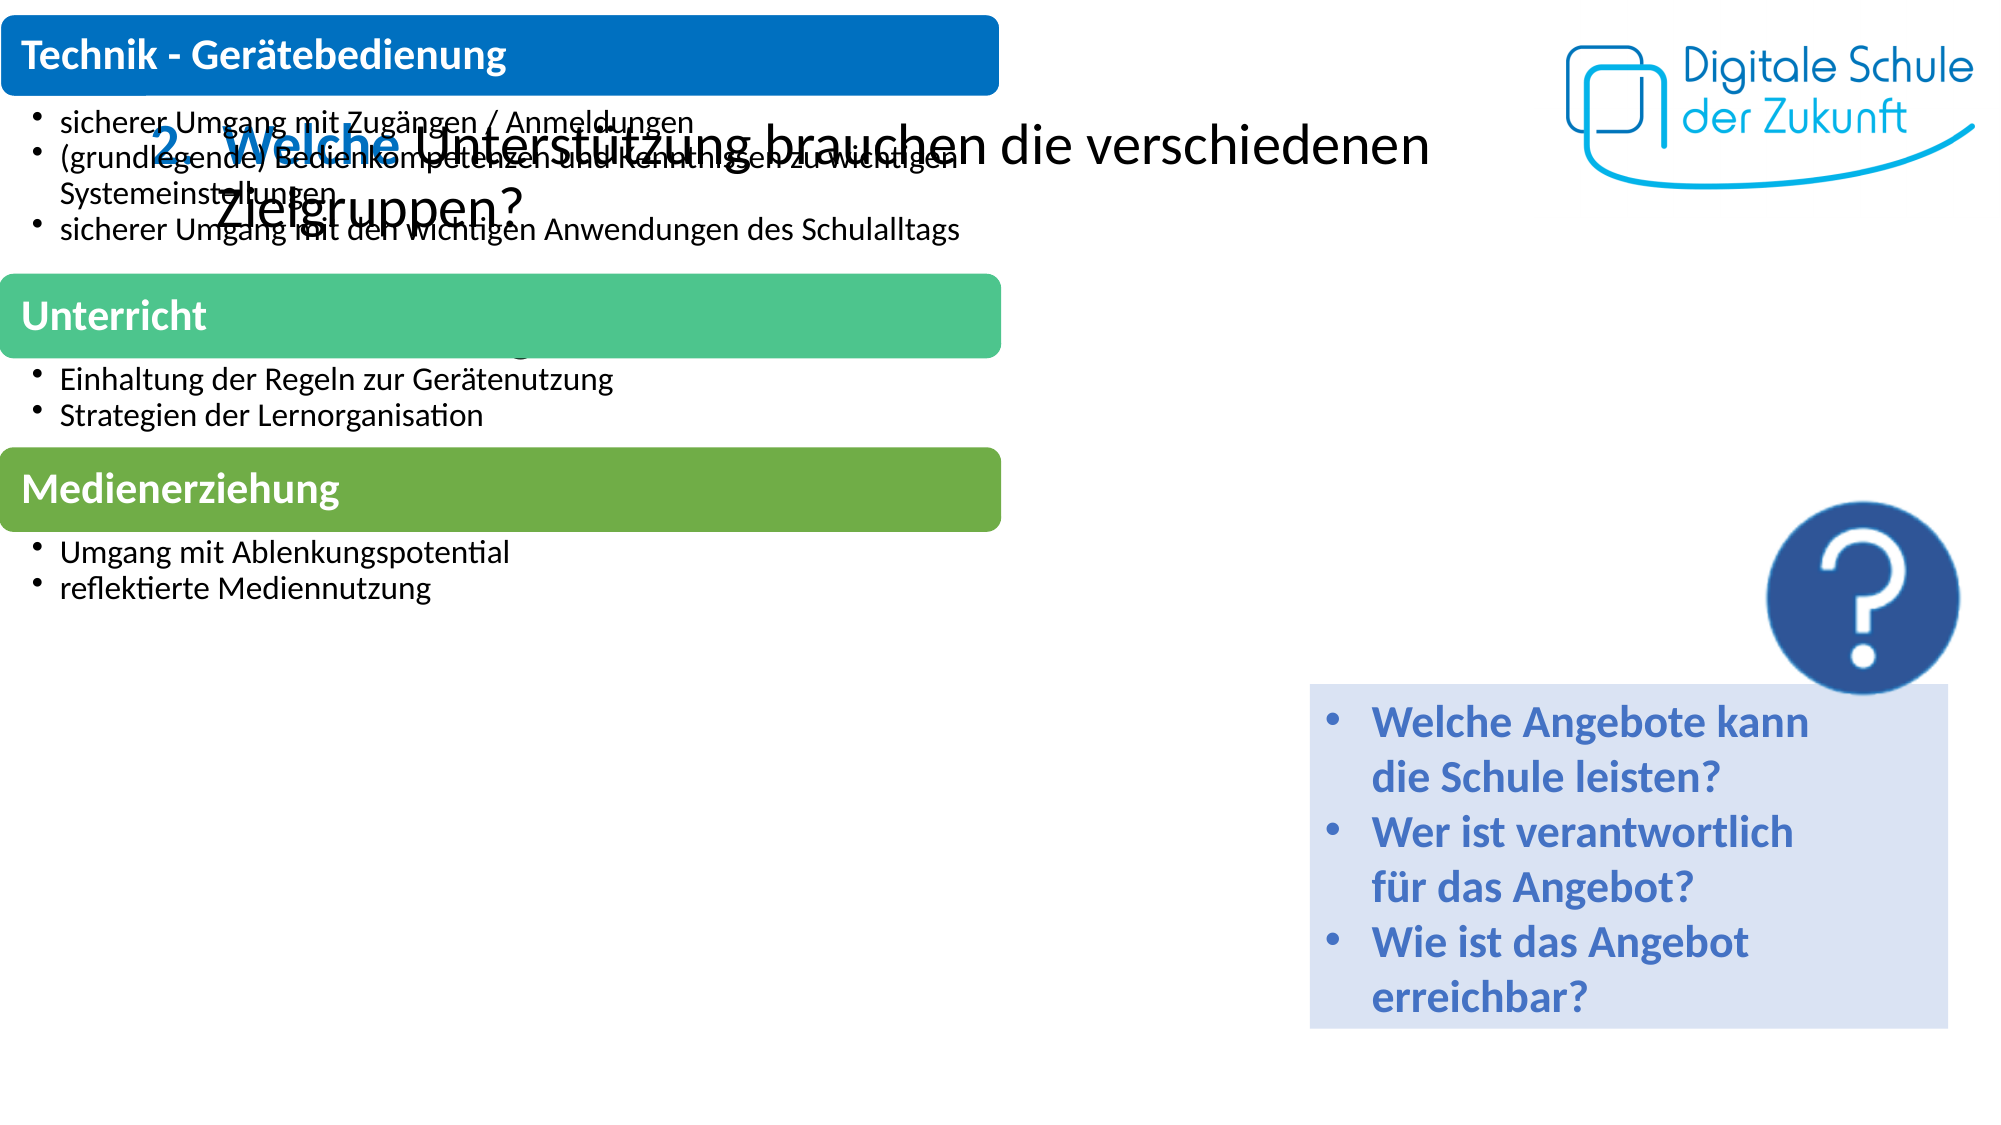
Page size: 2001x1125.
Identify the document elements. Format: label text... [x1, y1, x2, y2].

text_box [79, 393, 1080, 1033]
picture [1534, 0, 2000, 218]
text_box Welche Angebote kann die Schule leisten? Wer ist verantwortlich für das Angebot? Wie ist das Angebot erreichbar? [1309, 684, 1949, 1029]
list 2. Welche Unterstützung brauchen die verschiedenen Zielgruppen? 2.1 Unterstützung für Lernende [135, 106, 1784, 1015]
picture [1743, 478, 1985, 720]
